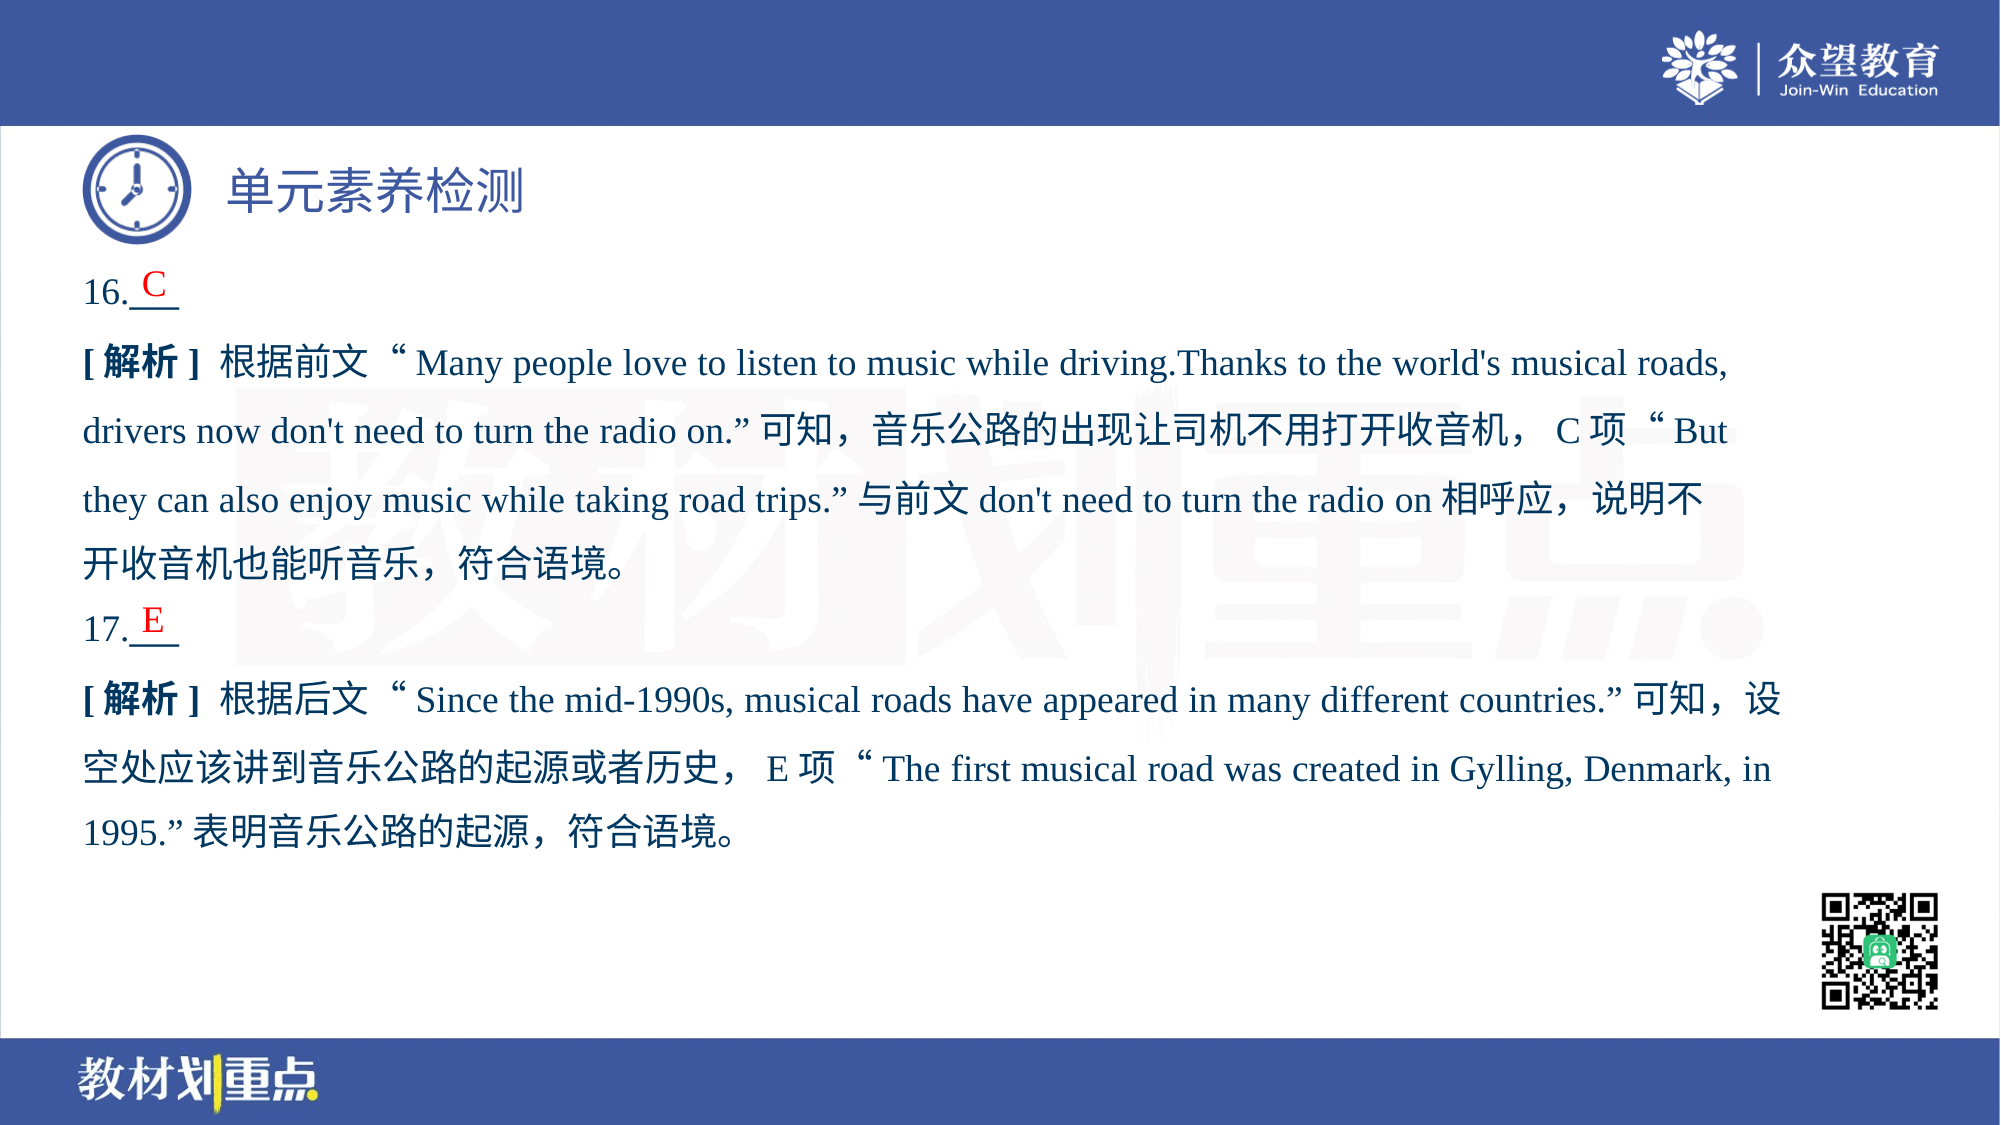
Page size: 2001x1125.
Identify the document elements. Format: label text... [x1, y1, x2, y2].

text_box E [128, 575, 179, 634]
text_box 17.___ [82, 583, 1817, 642]
text_box [解析] 根据前文“Many people love to listen to music while driving.Thanks to the world's musical roads, drivers now don't need to turn the radio on.”可知，音乐公路的出现让司机不用打开收音机，C项“But they can also enjoy music while taking road trips.”与前文don't need to turn the radio on相呼应，说明不 开收音机也能听音乐，符合语境。 [82, 313, 1817, 579]
text_box [解析] 根据后文“Since the mid-1990s, musical roads have appeared in many different countries.”可知，设 空处应该讲到音乐公路的起源或者历史，E项“The first musical road was created in Gylling, Denmark, in 1995.”表明音乐公路的起源，符合语境。 [82, 651, 1817, 847]
text_box 16.___ [82, 247, 1817, 306]
picture [0, 0, 2000, 1125]
text_box C [128, 238, 181, 298]
